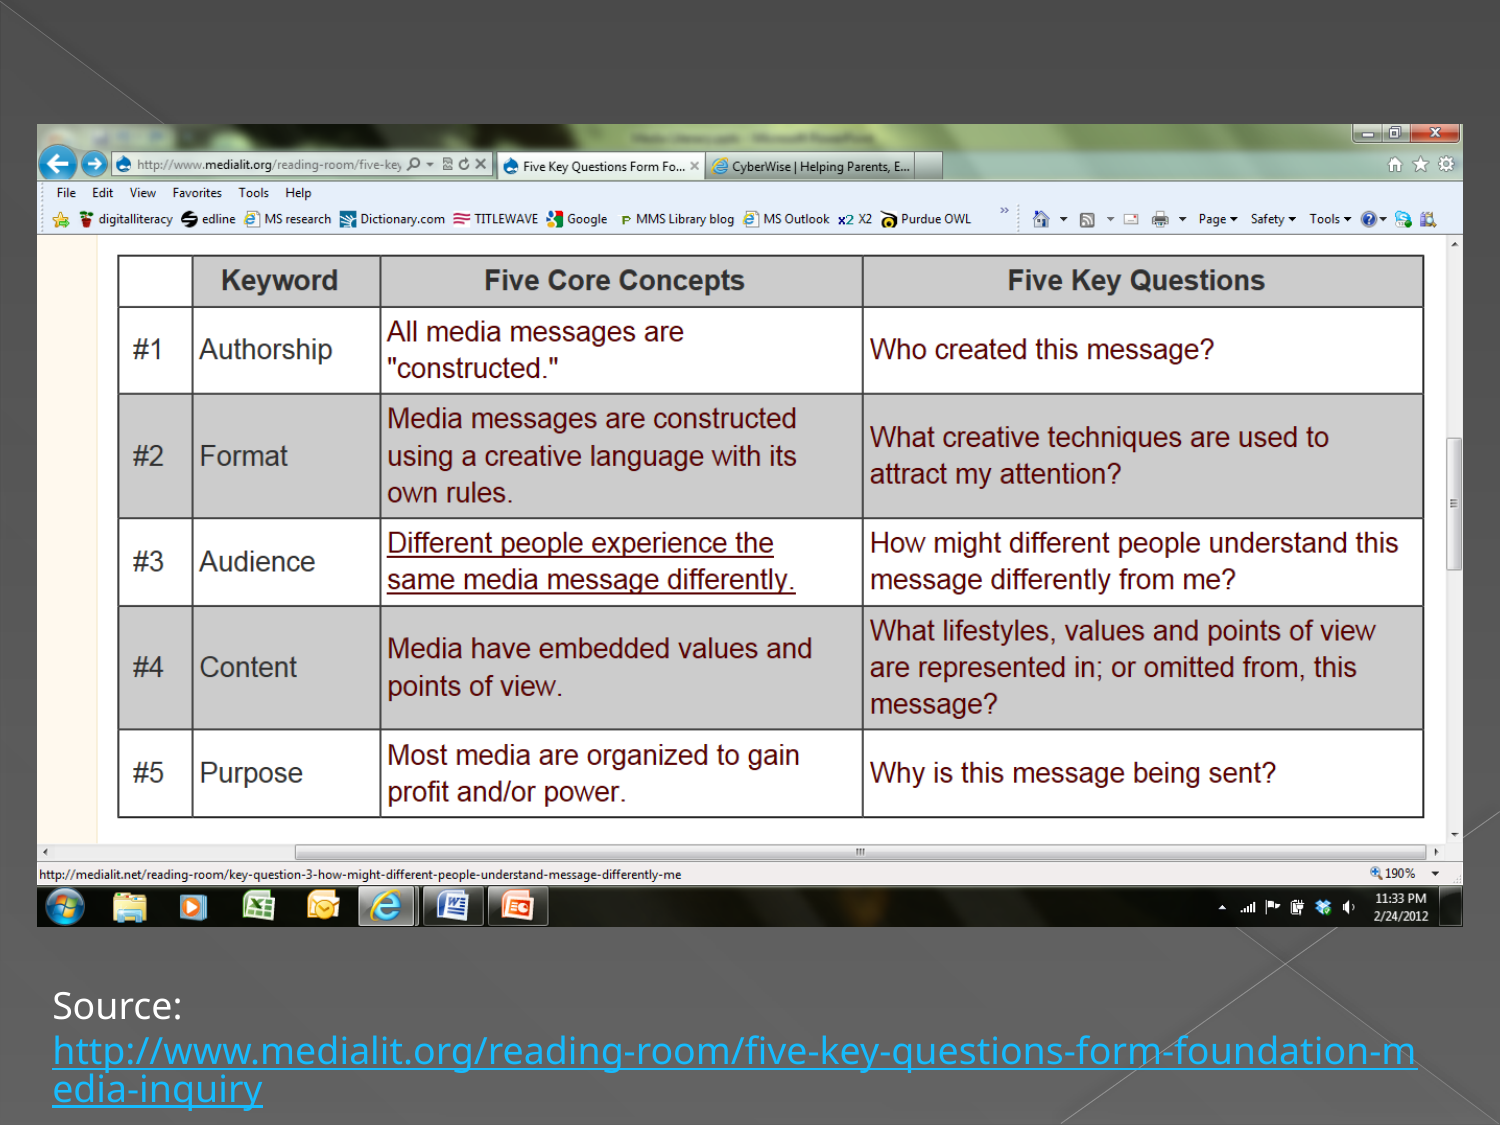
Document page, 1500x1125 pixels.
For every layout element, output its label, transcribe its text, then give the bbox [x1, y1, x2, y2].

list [37, 124, 1463, 927]
text_box Source: http://www.medialit.org/reading-room/five-key-questions-form-foundation-media-inquiry [37, 974, 1450, 1125]
